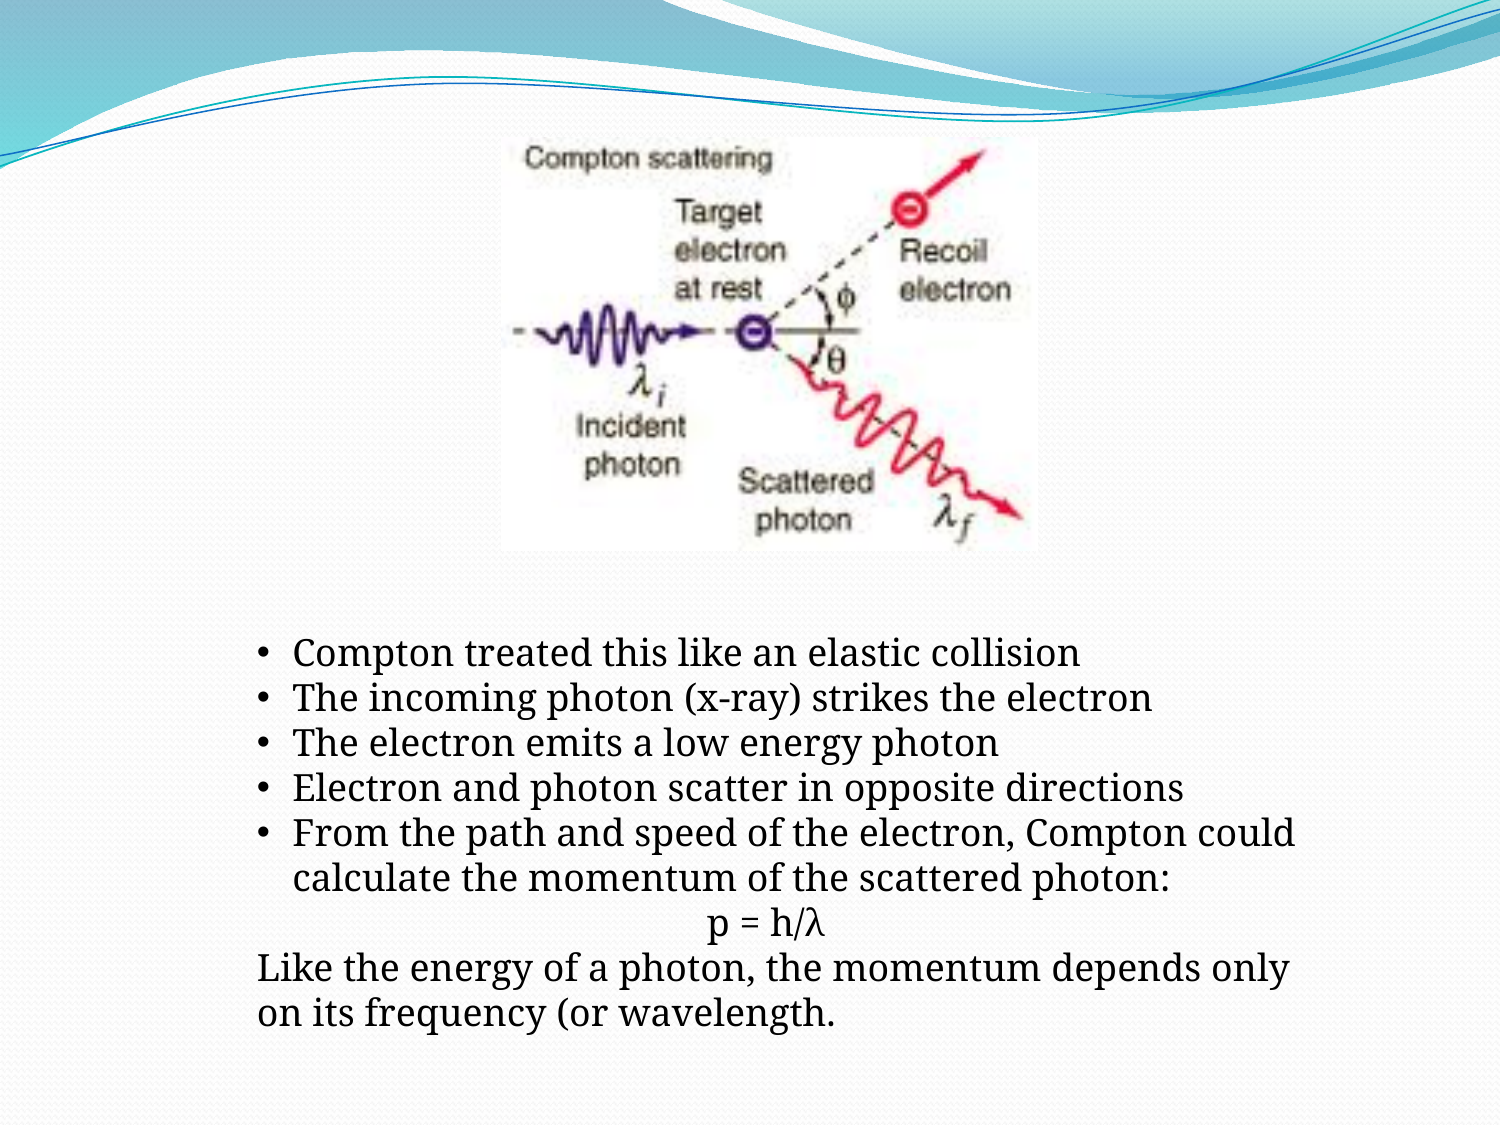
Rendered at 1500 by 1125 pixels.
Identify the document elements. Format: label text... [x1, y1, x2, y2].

text_box [25, 0, 279, 102]
text_box Compton treated this like an elastic collision The incoming photon (x-ray) strikes the electron The electron emits a low energy photon Electron and photon scatter in opposite directions From the path and speed of the electron, Compton could calculate the momentum of the scattered photon: p = h/λ Like the energy of a photon, the momentum depends only on its frequency (or wavelength. [242, 621, 1329, 1087]
picture [501, 136, 1038, 552]
